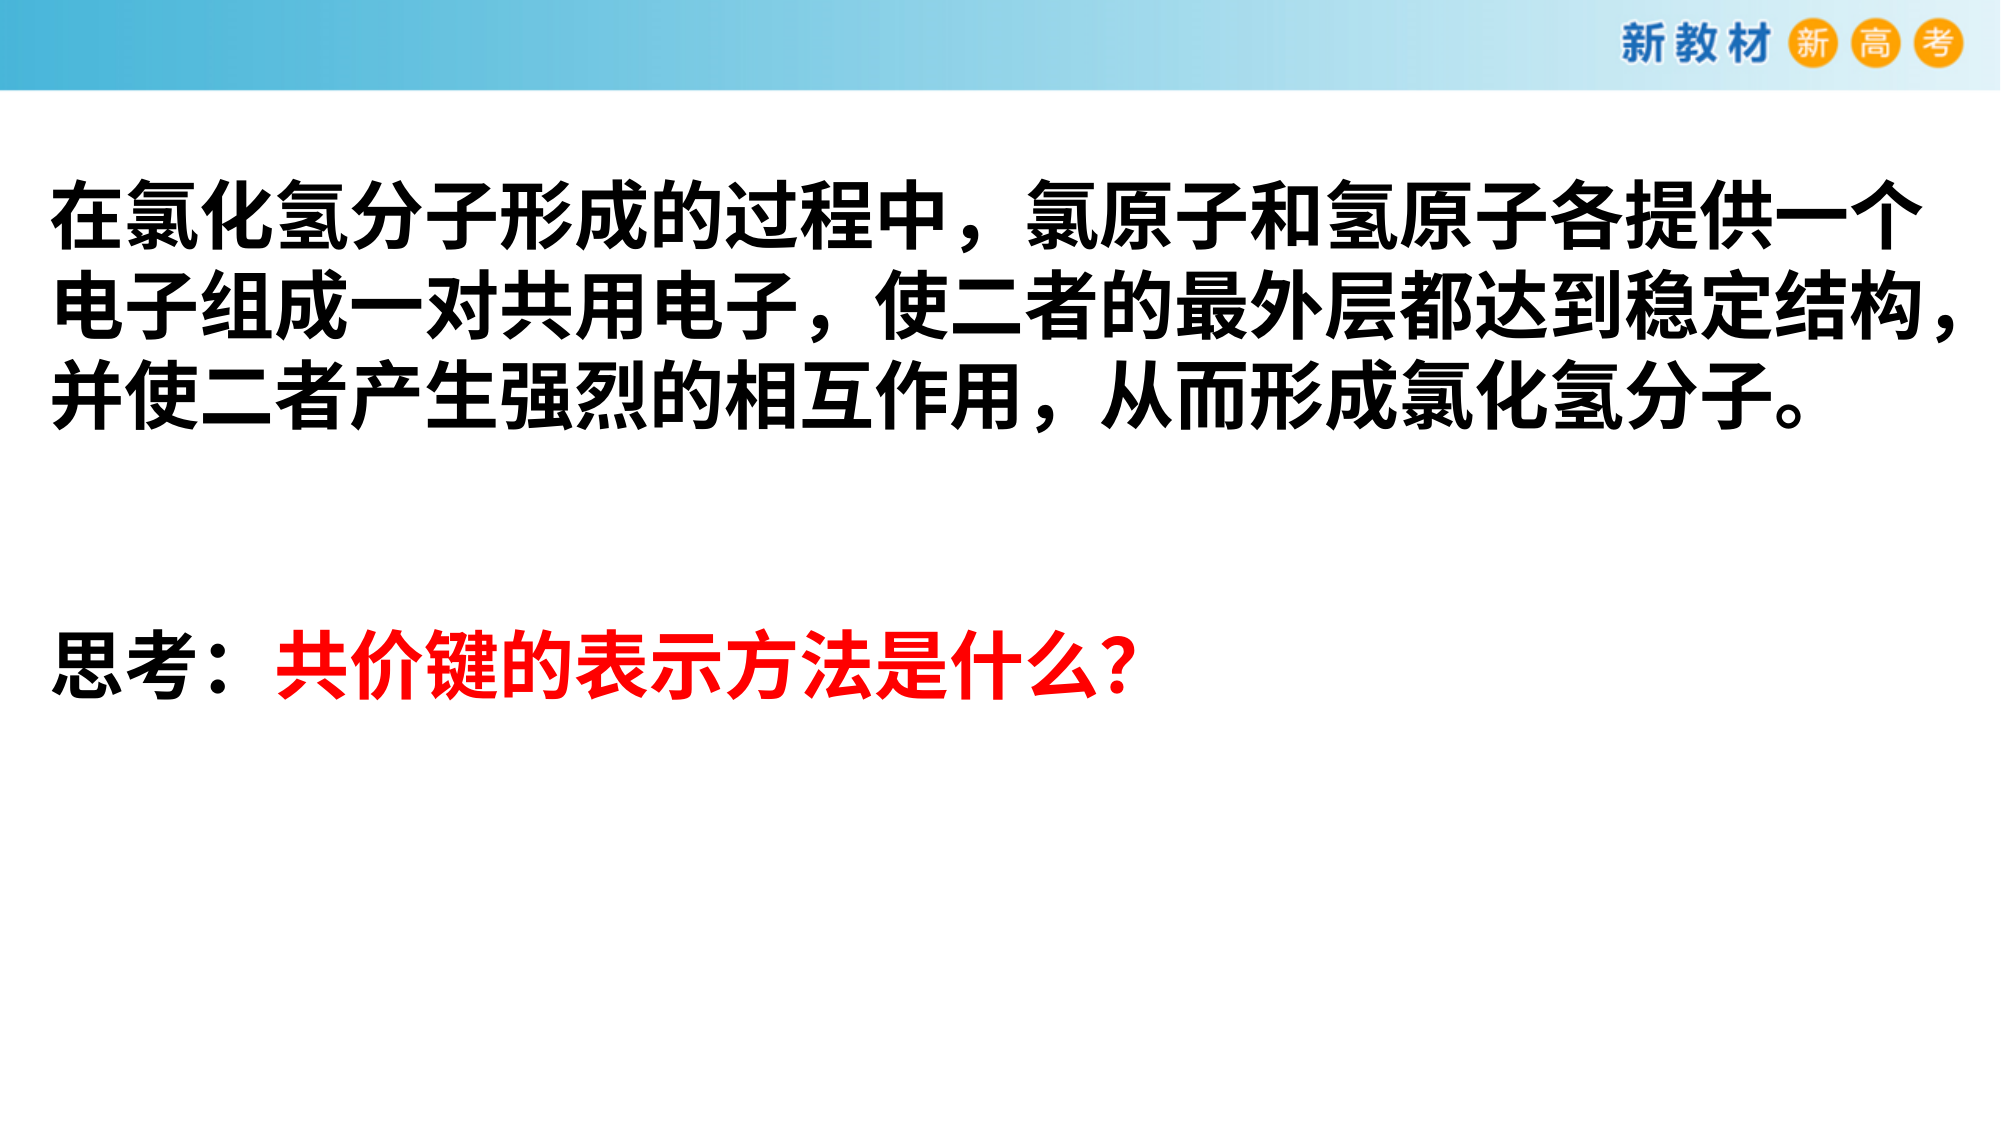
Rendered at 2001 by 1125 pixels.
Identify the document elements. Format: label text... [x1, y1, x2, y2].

picture [0, 0, 2001, 1125]
text_box 在氯化氢分子形成的过程中，氯原子和氢原子各提供一个电子组成一对共用电子，使二者的最外层都达到稳定结构，并使二者产生强烈的相互作用，从而形成氯化氢分子。 思考：共价键的表示方法是什么？ [34, 161, 1942, 806]
